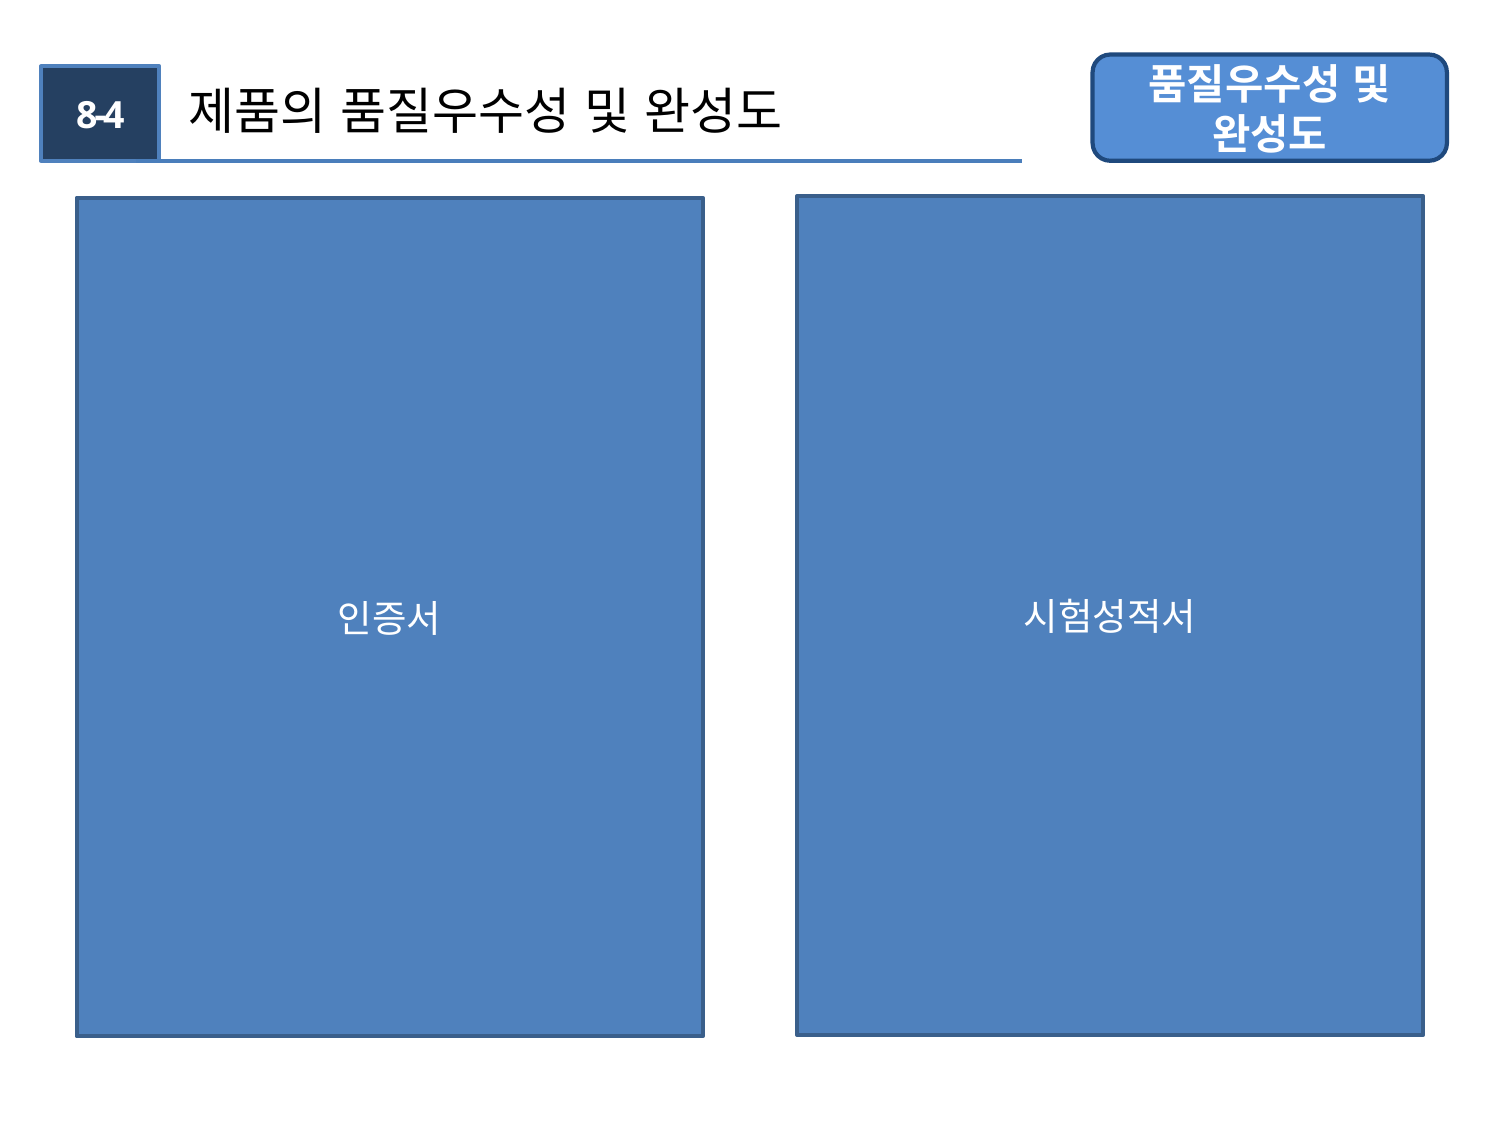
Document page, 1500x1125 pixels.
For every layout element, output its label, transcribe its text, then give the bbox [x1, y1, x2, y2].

text_box 품질우수성 및 완성도 [1090, 52, 1450, 163]
text_box 시험성적서 [795, 194, 1425, 1037]
text_box 인증서 [75, 196, 705, 1038]
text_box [40, 66, 1022, 162]
